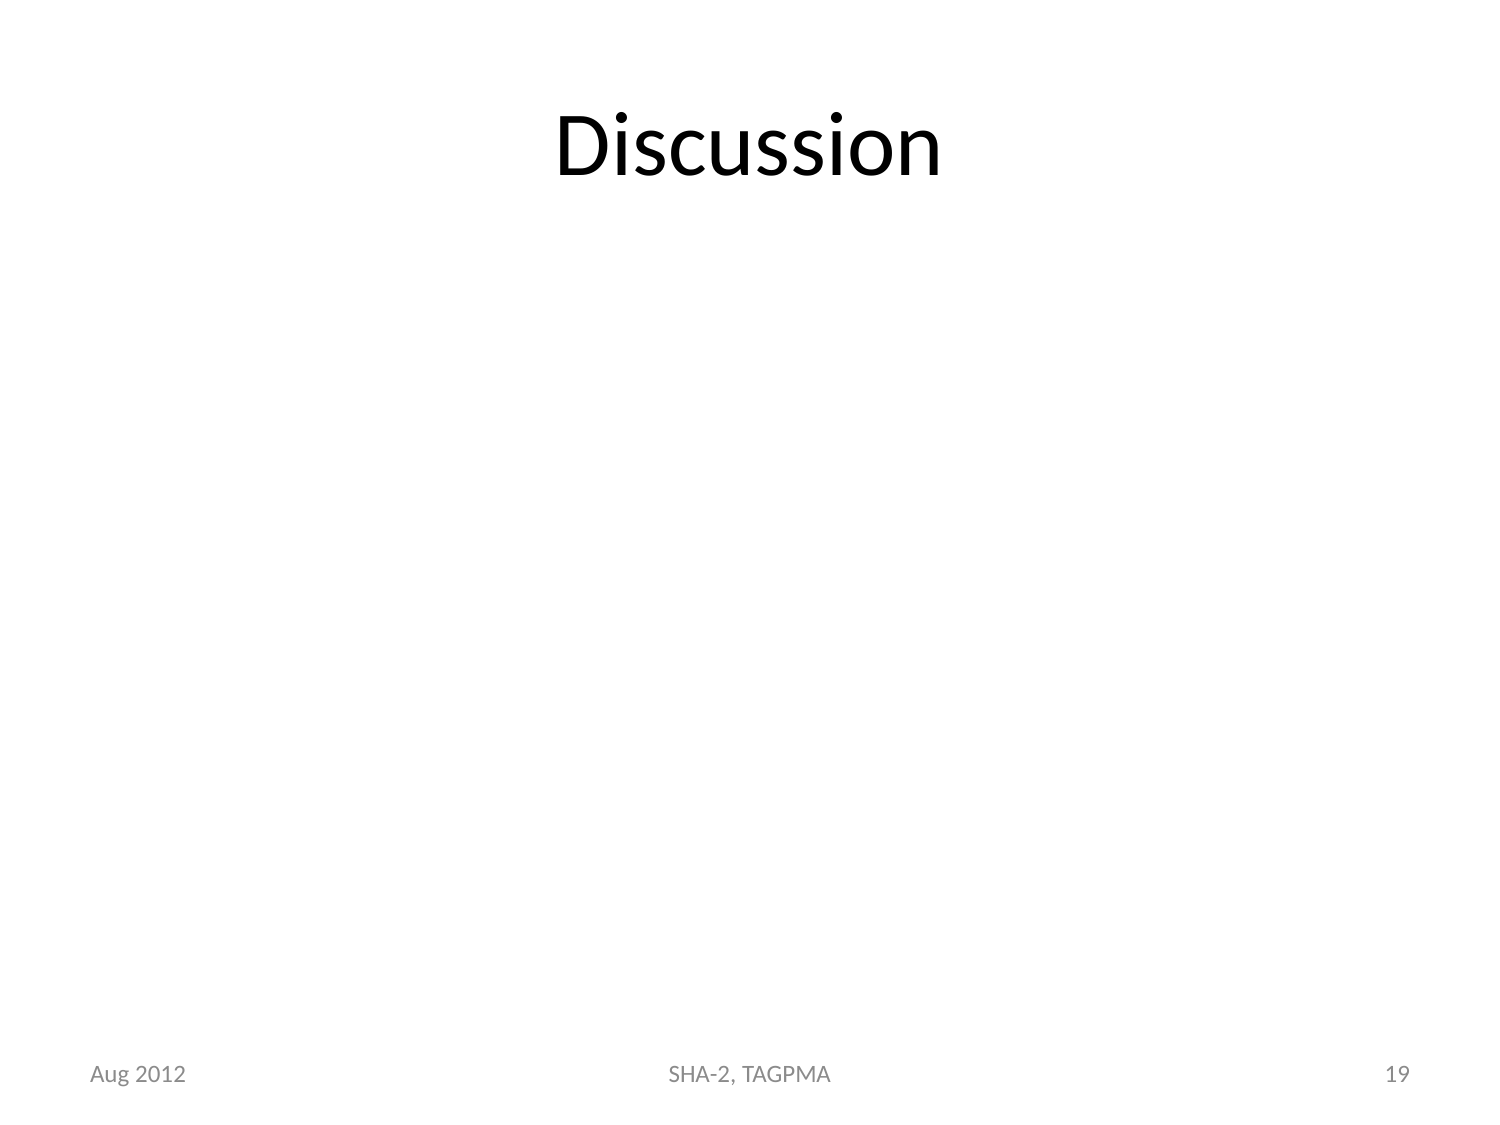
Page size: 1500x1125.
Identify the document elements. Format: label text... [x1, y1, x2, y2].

footer SHA-2, TAGPMA [512, 1042, 988, 1103]
title Discussion [75, 45, 1425, 233]
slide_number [75, 1042, 425, 1103]
slide_number 19 [1074, 1042, 1425, 1103]
